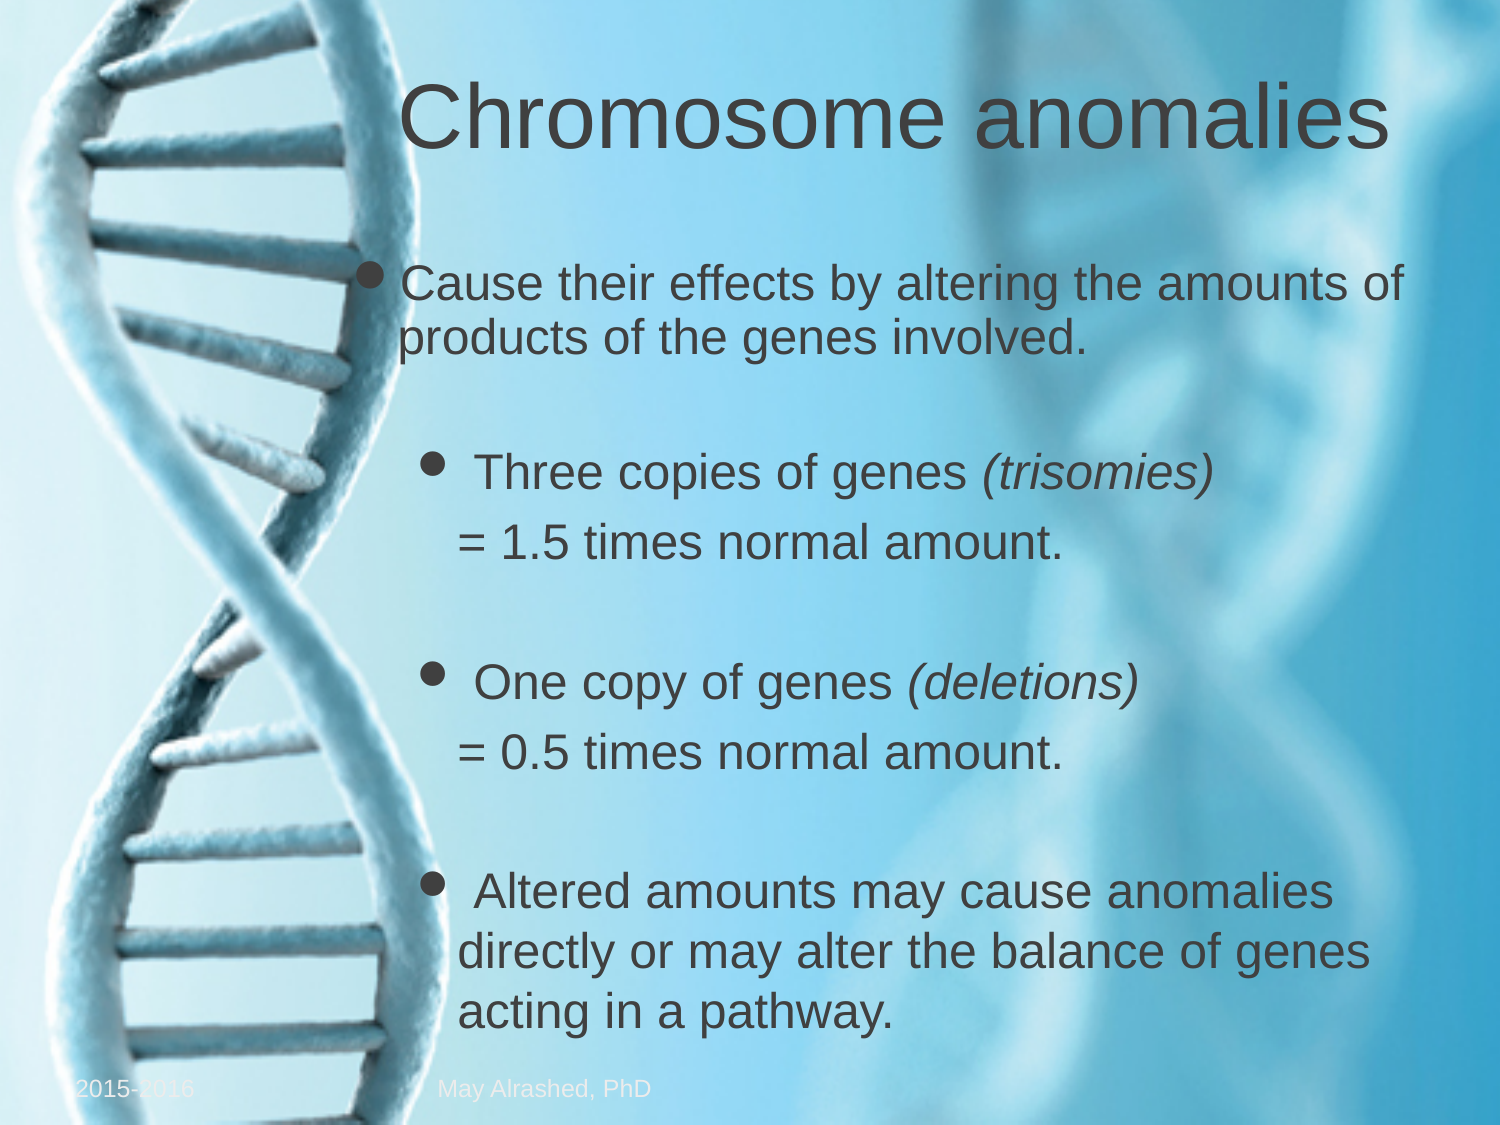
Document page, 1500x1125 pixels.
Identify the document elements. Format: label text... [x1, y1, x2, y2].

slide_number 2015-2016 [75, 1042, 425, 1103]
text_box Cause their effects by altering the amounts of products of the genes involved. Three copies of genes (trisomies) = 1.5 times normal amount. One copy of genes (deletions) = 0.5 times normal amount. Altered amounts may cause anomalies directly or may alter the balance of genes acting in a pathway. [337, 249, 1454, 1071]
text_box [175, 437, 1176, 488]
footer May Alrashed, PhD [437, 1071, 988, 1103]
text_box Chromosome anomalies [337, 50, 1454, 179]
picture [0, 0, 1500, 1125]
